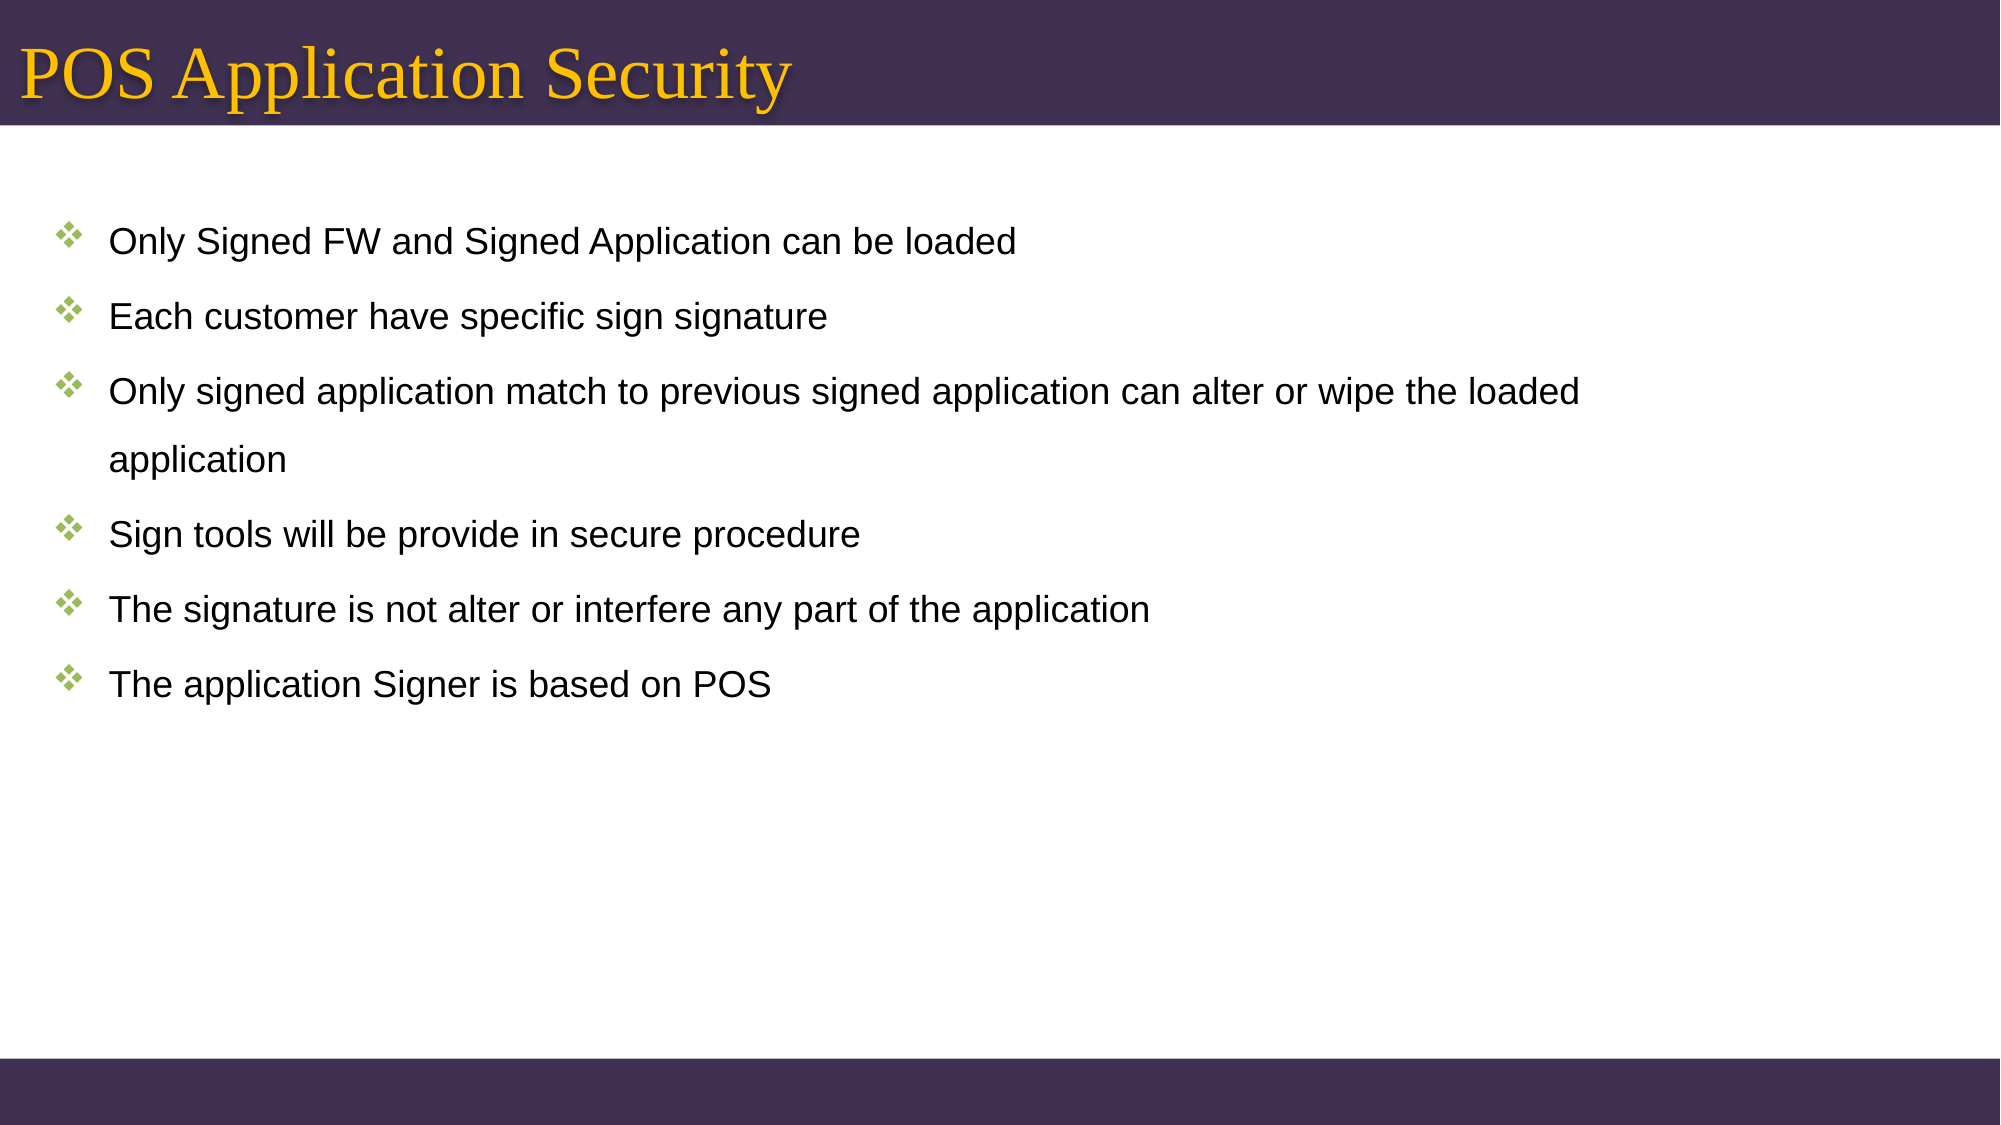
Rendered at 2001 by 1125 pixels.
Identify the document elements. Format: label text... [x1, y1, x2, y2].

text_box POS Application Security [4, 16, 1072, 123]
text_box Only Signed FW and Signed Application can be loaded Each customer have specific sign signature Only signed application match to previous signed application can alter or wipe the loaded application Sign tools will be provide in secure procedure The signature is not alter or interfere any part of the application The application Signer is based on POS [37, 187, 1687, 921]
